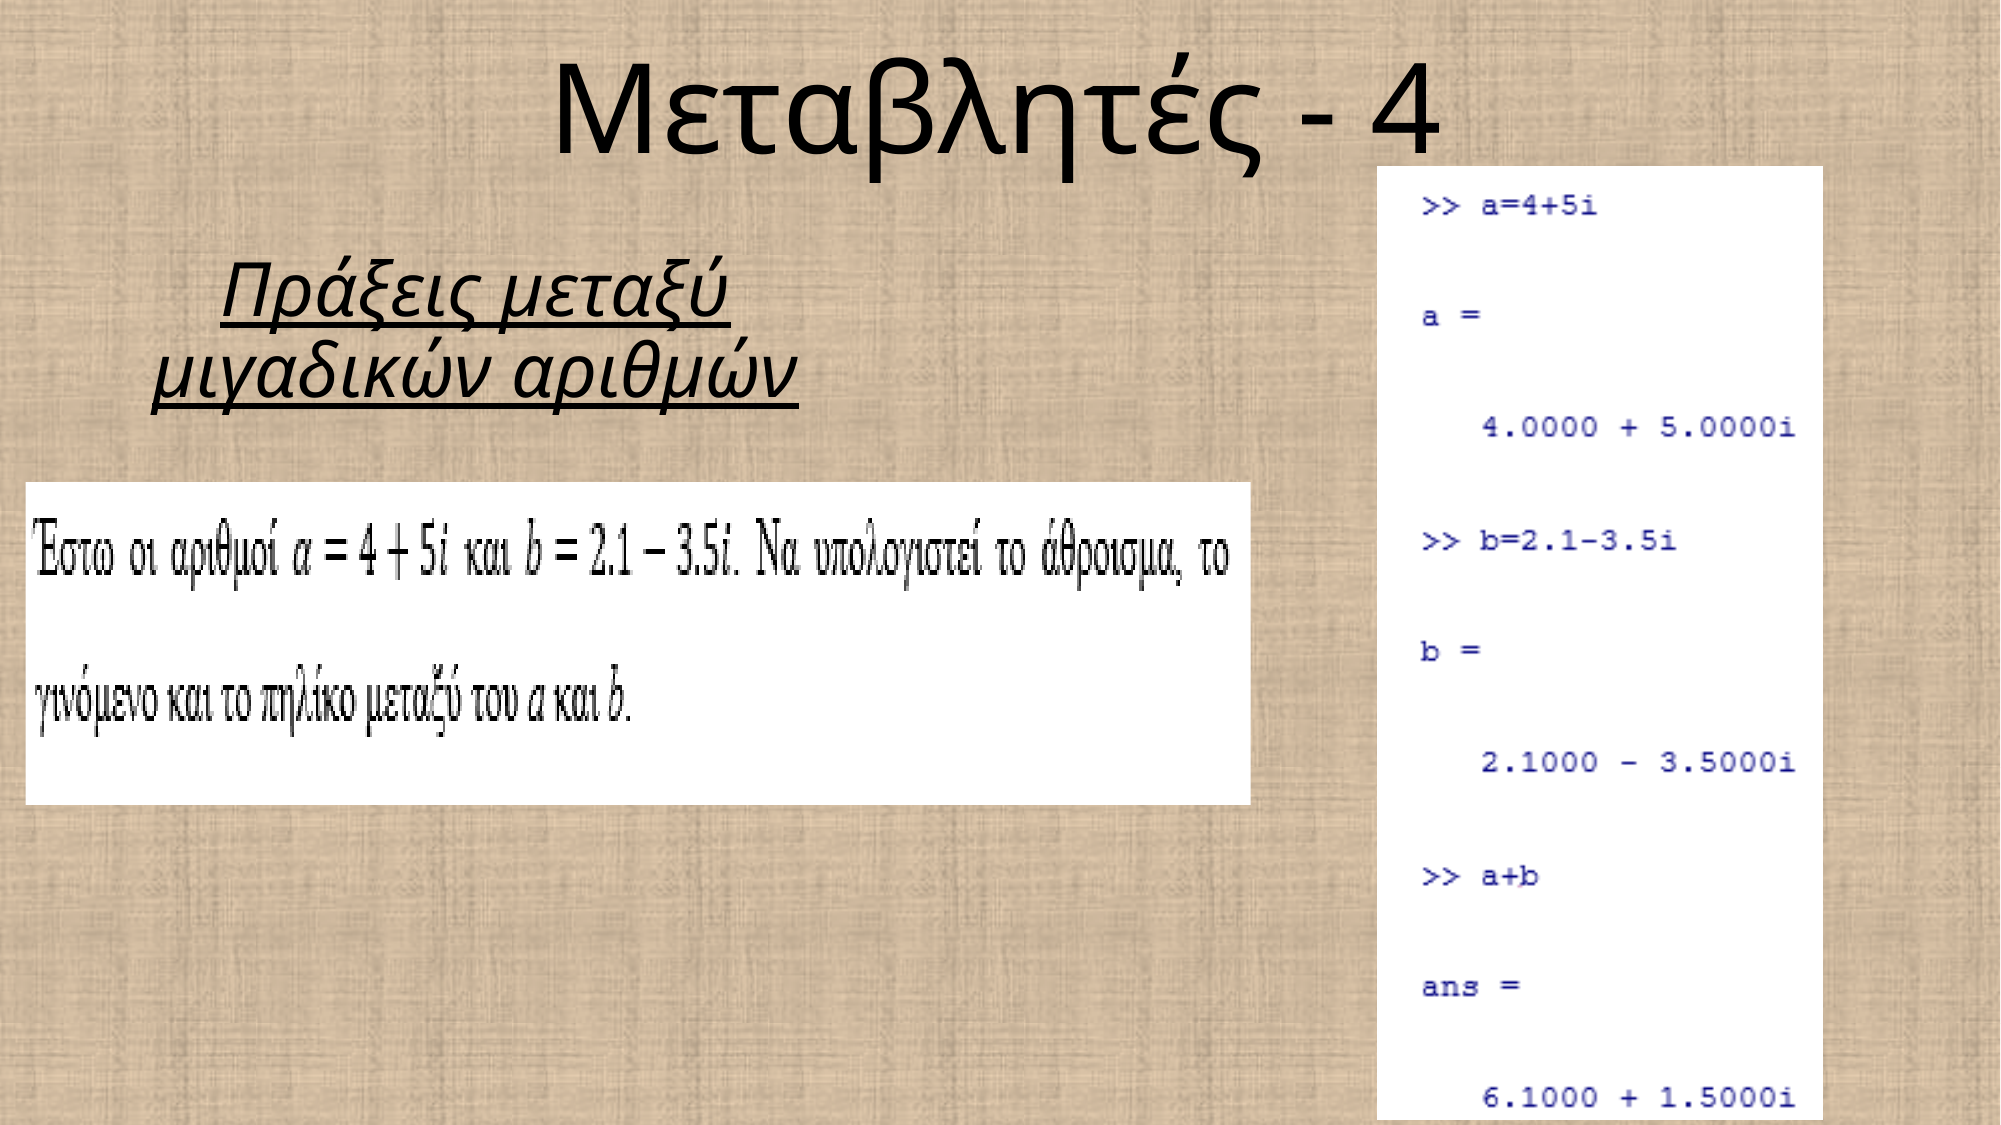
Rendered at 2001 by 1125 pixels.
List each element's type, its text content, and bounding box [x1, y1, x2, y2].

title Μεταβλητές - 4 [245, 0, 1746, 189]
picture [25, 482, 1251, 805]
text_box Πράξεις μεταξύ μιγαδικών αριθμών [25, 235, 926, 422]
picture [1377, 166, 1824, 1121]
